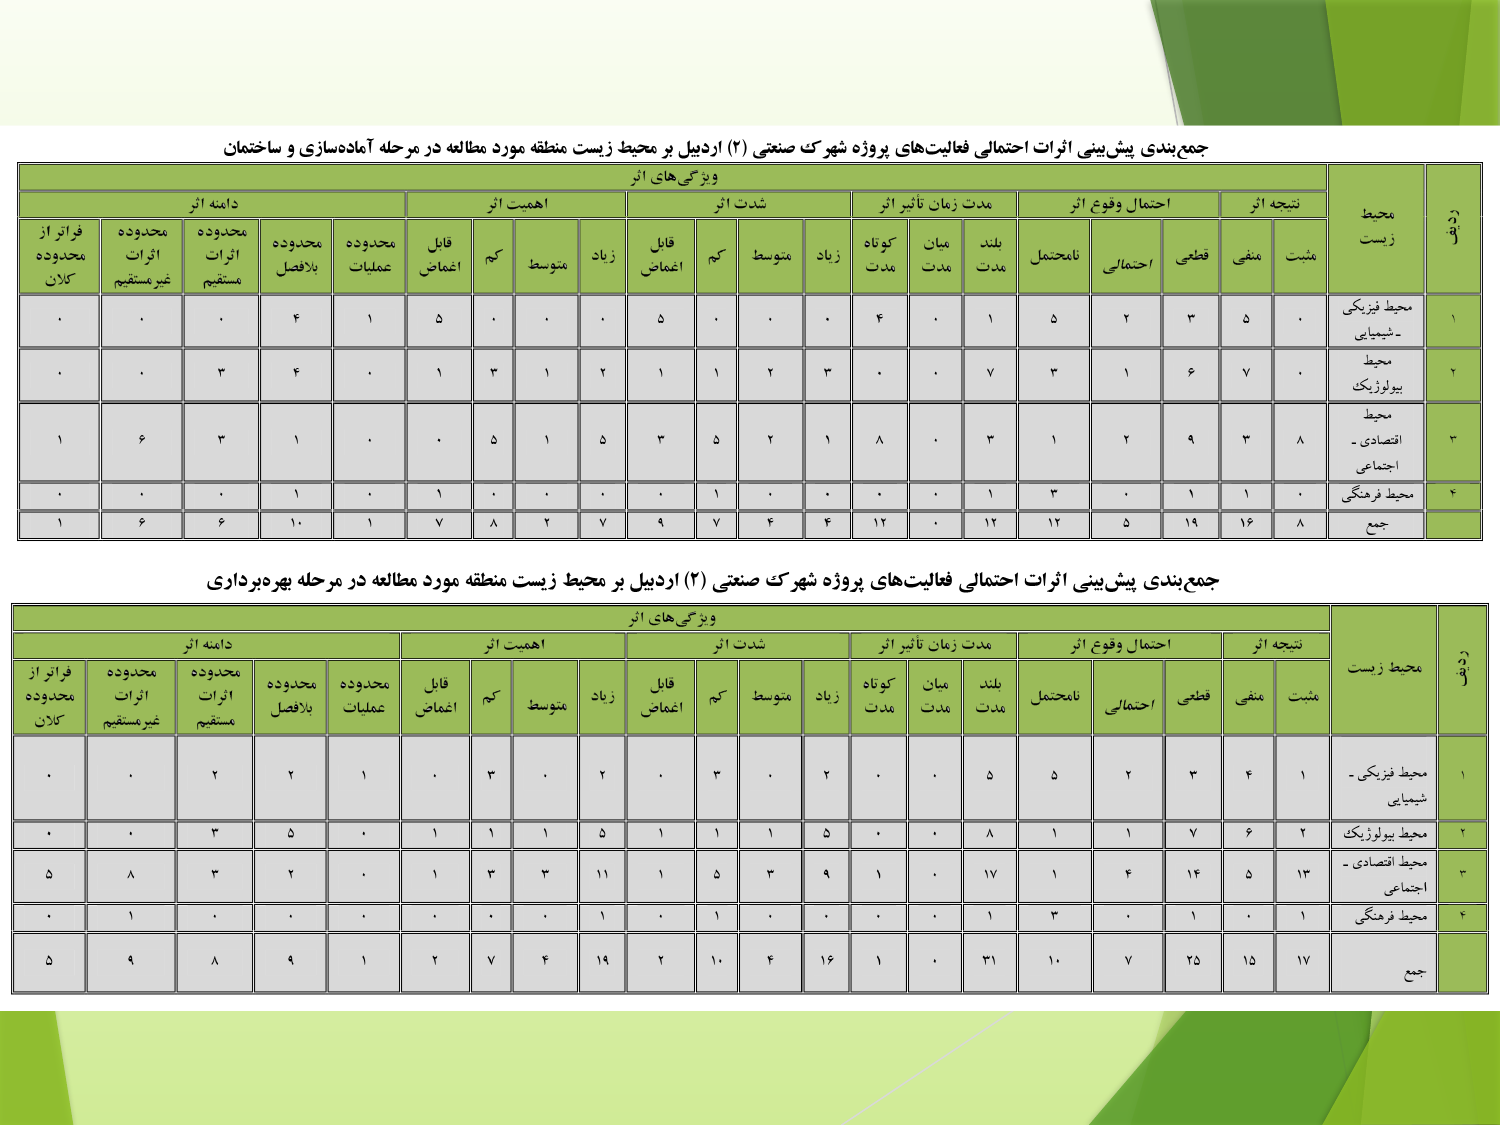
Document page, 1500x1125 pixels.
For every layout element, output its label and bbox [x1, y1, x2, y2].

list [0, 125, 1500, 1011]
